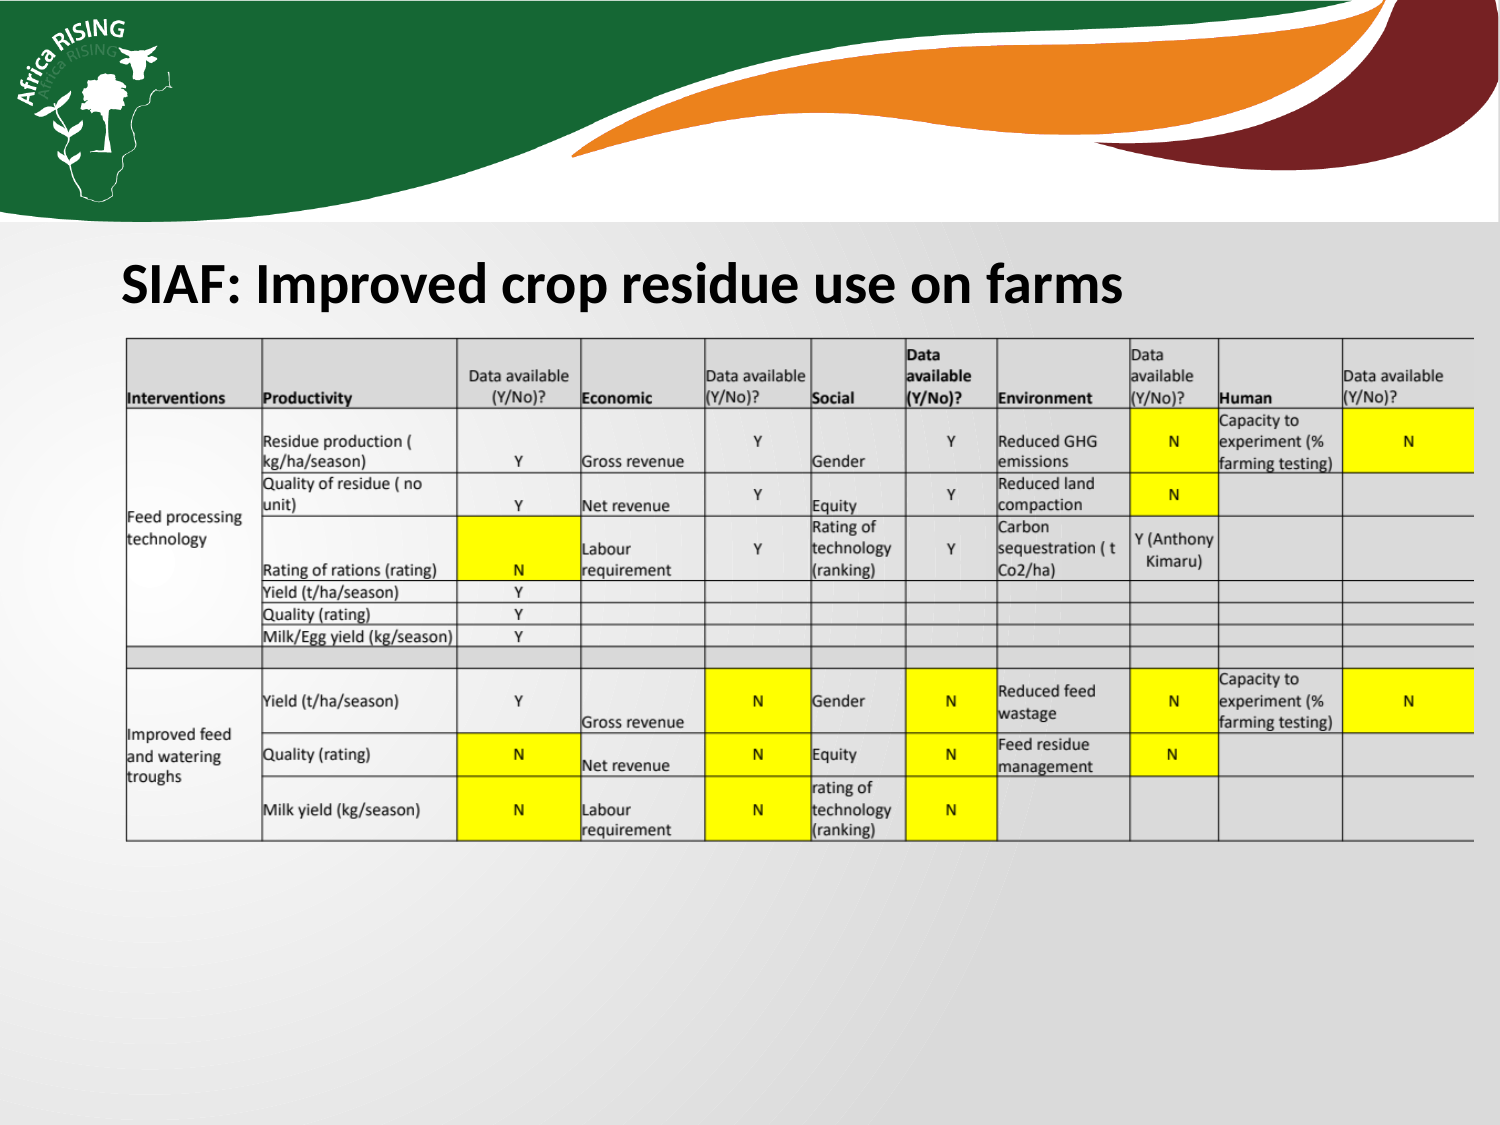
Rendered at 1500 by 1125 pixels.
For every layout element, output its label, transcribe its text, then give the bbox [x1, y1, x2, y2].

picture [0, 0, 1499, 222]
picture [124, 336, 1475, 851]
list SIAF: Improved crop residue use on farms [87, 237, 1363, 313]
